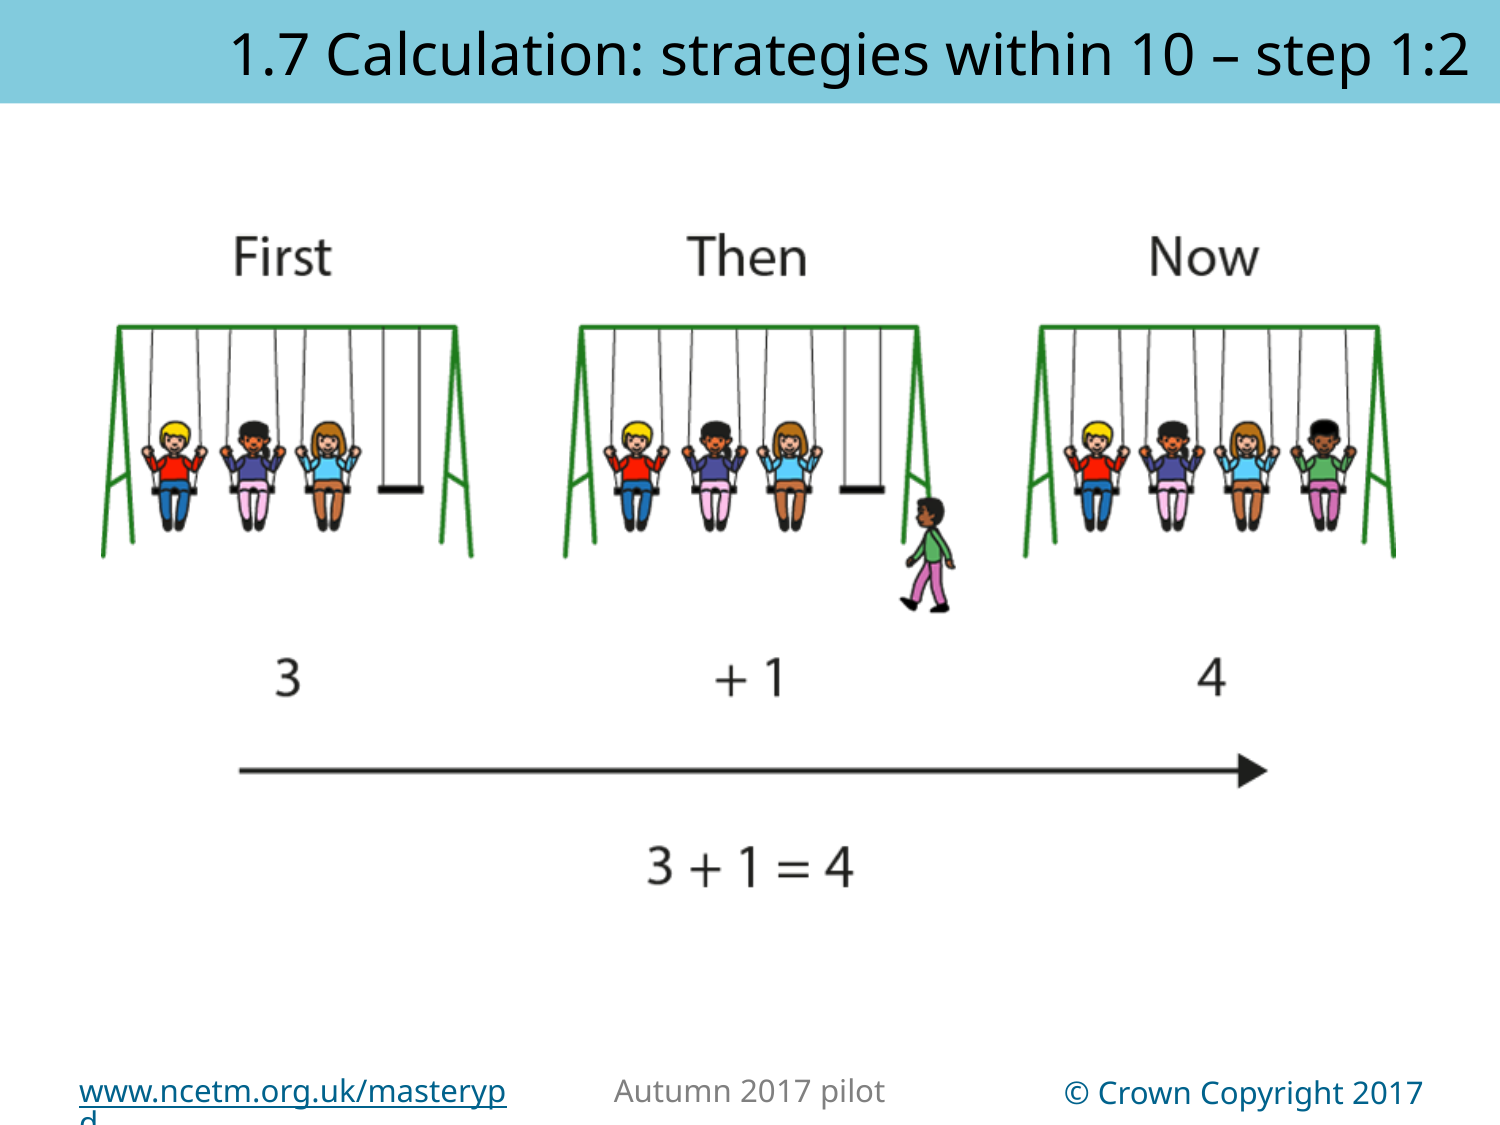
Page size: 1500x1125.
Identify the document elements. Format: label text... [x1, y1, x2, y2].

picture [690, 640, 822, 718]
picture [602, 809, 904, 910]
picture [229, 621, 349, 722]
picture [548, 226, 975, 622]
picture [1186, 640, 1247, 711]
picture [101, 226, 491, 599]
list 1.7 Calculation: strategies within 10 – step 1:2 [0, 0, 1500, 104]
picture [1009, 222, 1424, 587]
picture [58, 740, 1459, 805]
